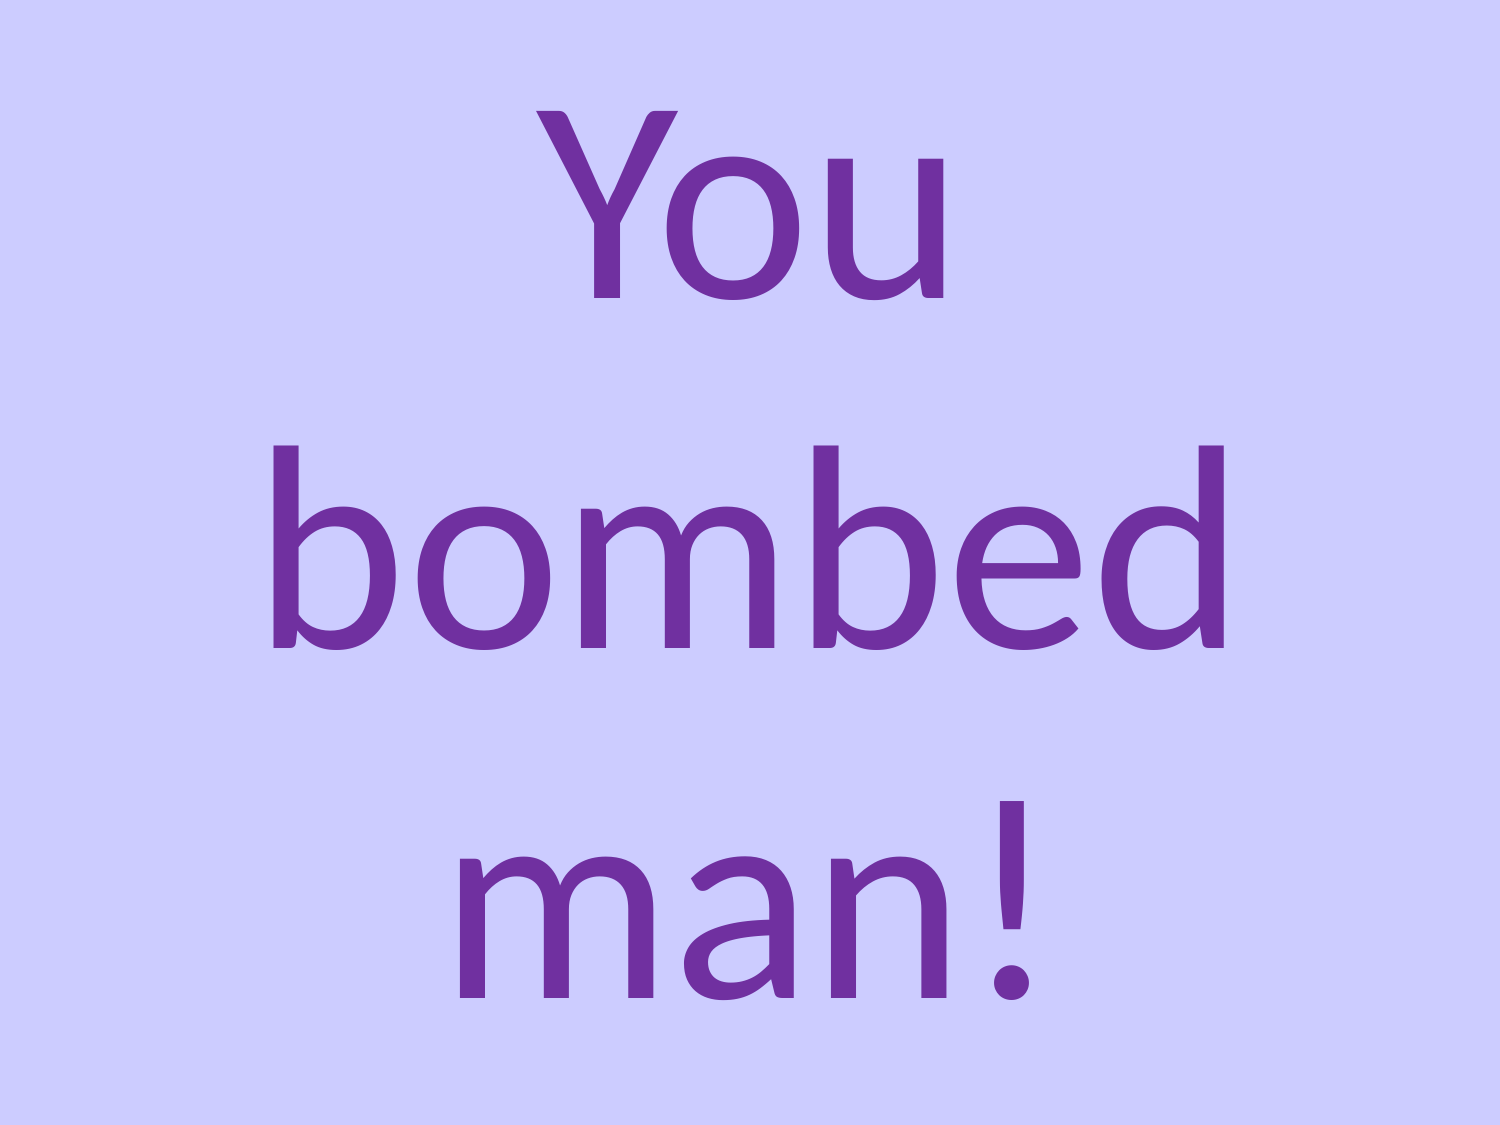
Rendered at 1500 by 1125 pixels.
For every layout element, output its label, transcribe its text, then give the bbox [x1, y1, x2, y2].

text_box You bombed man! [0, 0, 1500, 1065]
